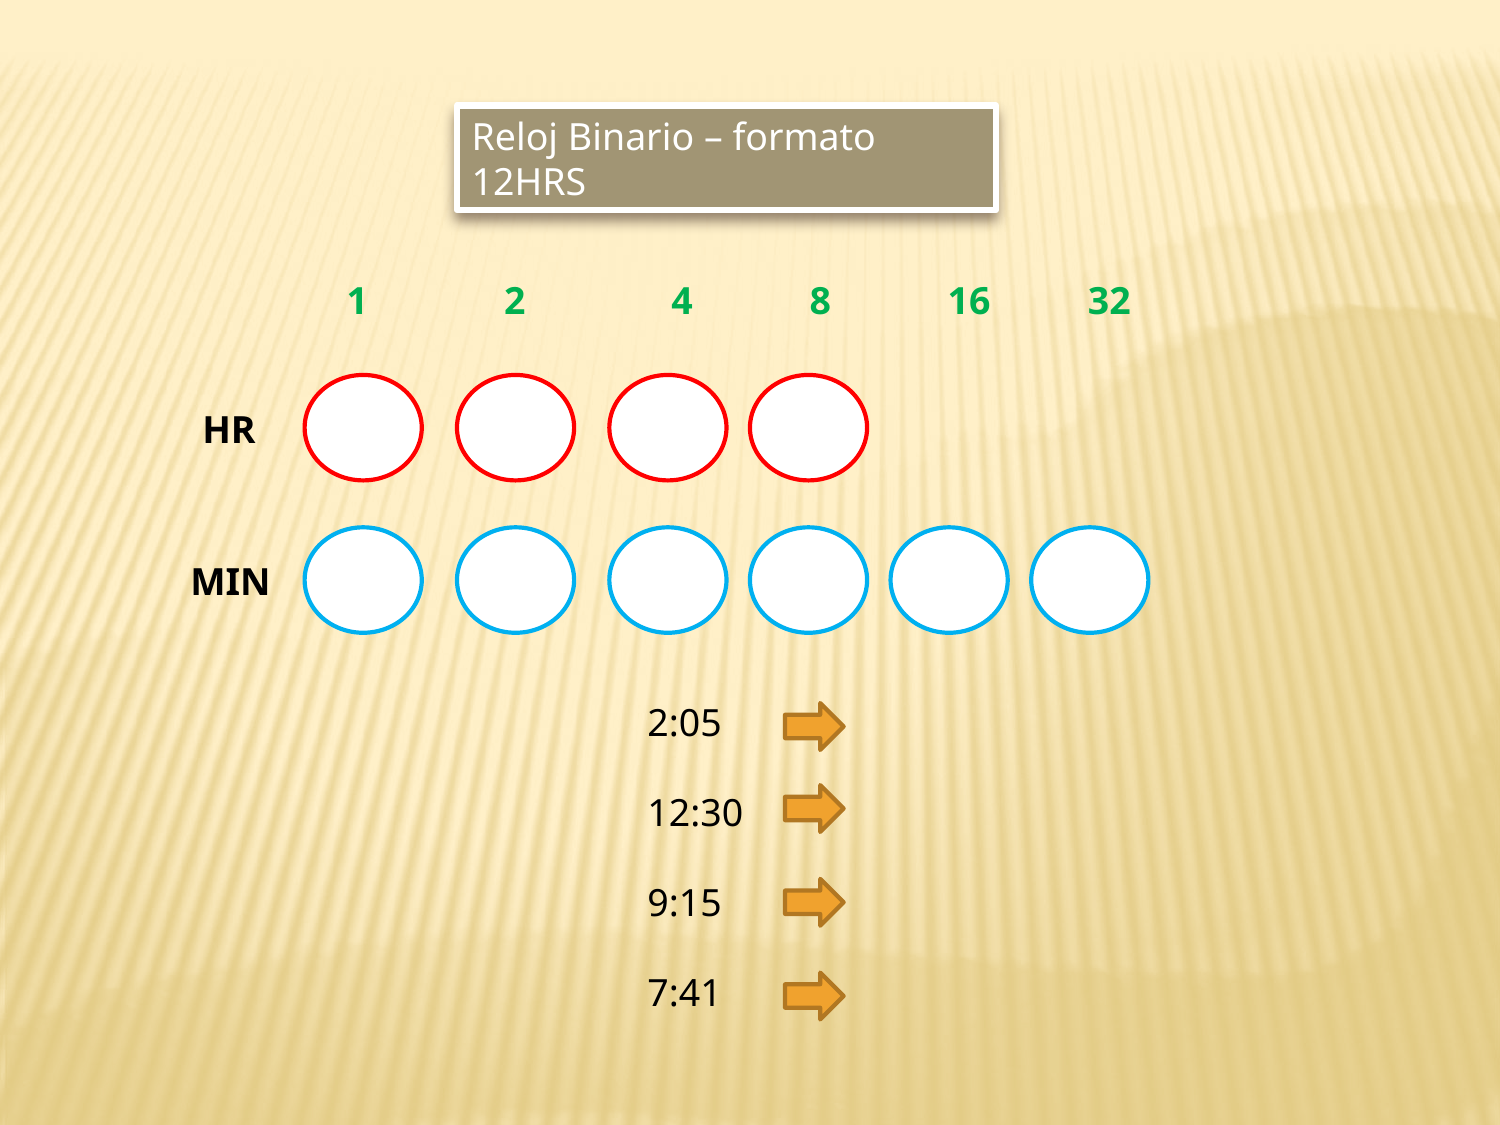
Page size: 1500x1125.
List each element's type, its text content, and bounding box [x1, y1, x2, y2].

text_box [782, 876, 846, 928]
text_box [607, 372, 729, 483]
text_box Reloj Binario – formato 12HRS [454, 102, 999, 213]
text_box 2:05 12:30 9:15 7:41 [632, 691, 821, 1022]
text_box [1029, 525, 1151, 635]
text_box [747, 372, 870, 483]
text_box 1 2 4 8 16 32 [292, 269, 1161, 330]
text_box HR [187, 398, 282, 459]
text_box [607, 525, 729, 635]
text_box [302, 525, 424, 635]
text_box [888, 525, 1010, 635]
text_box [747, 525, 870, 635]
text_box [454, 372, 577, 483]
text_box MIN [175, 550, 293, 611]
text_box [782, 970, 846, 1022]
text_box [302, 372, 424, 483]
text_box [782, 701, 846, 752]
text_box [454, 525, 577, 635]
text_box [782, 783, 846, 834]
